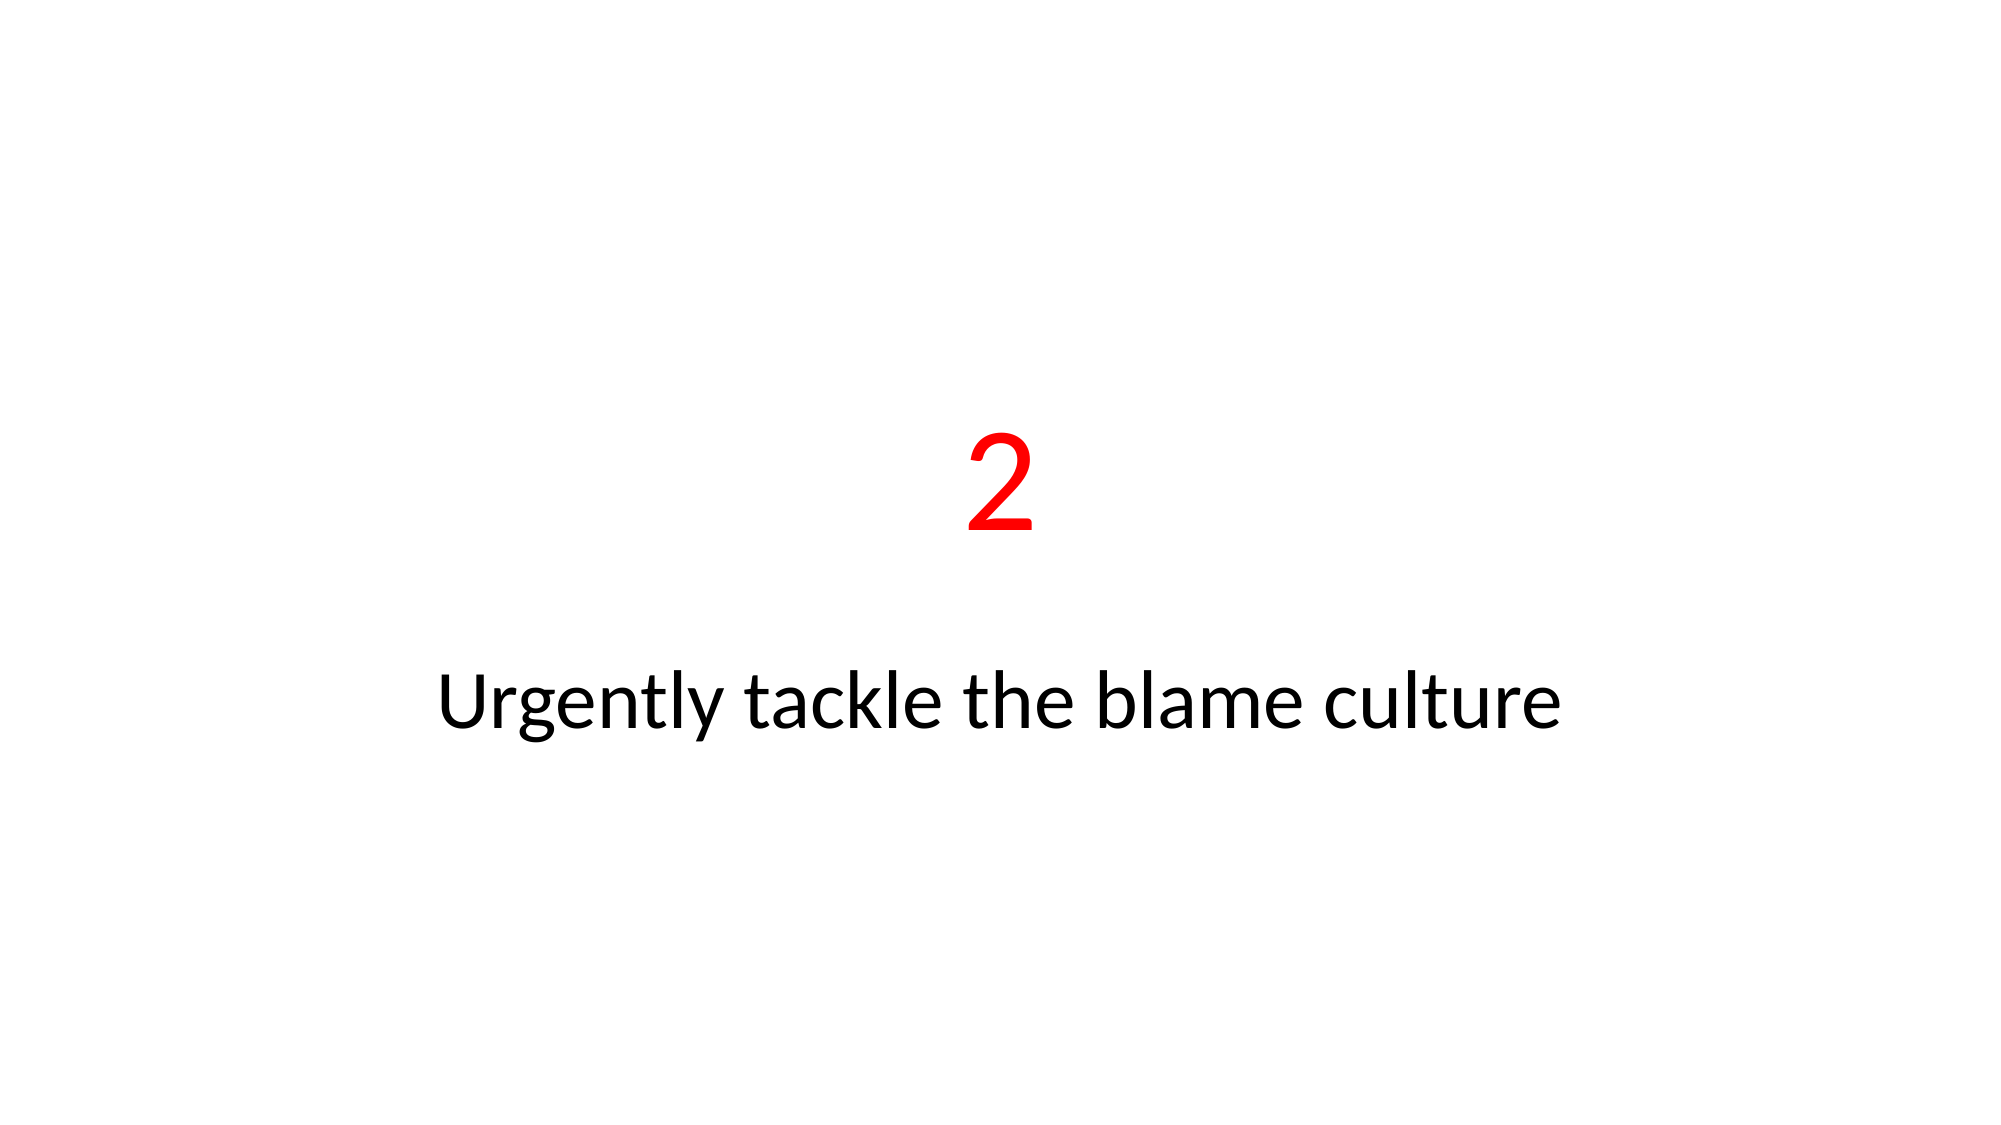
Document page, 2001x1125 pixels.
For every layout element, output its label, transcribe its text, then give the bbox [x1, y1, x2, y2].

subtitle Urgently tackle the blame culture [300, 637, 1700, 925]
title 2 [150, 349, 1850, 591]
